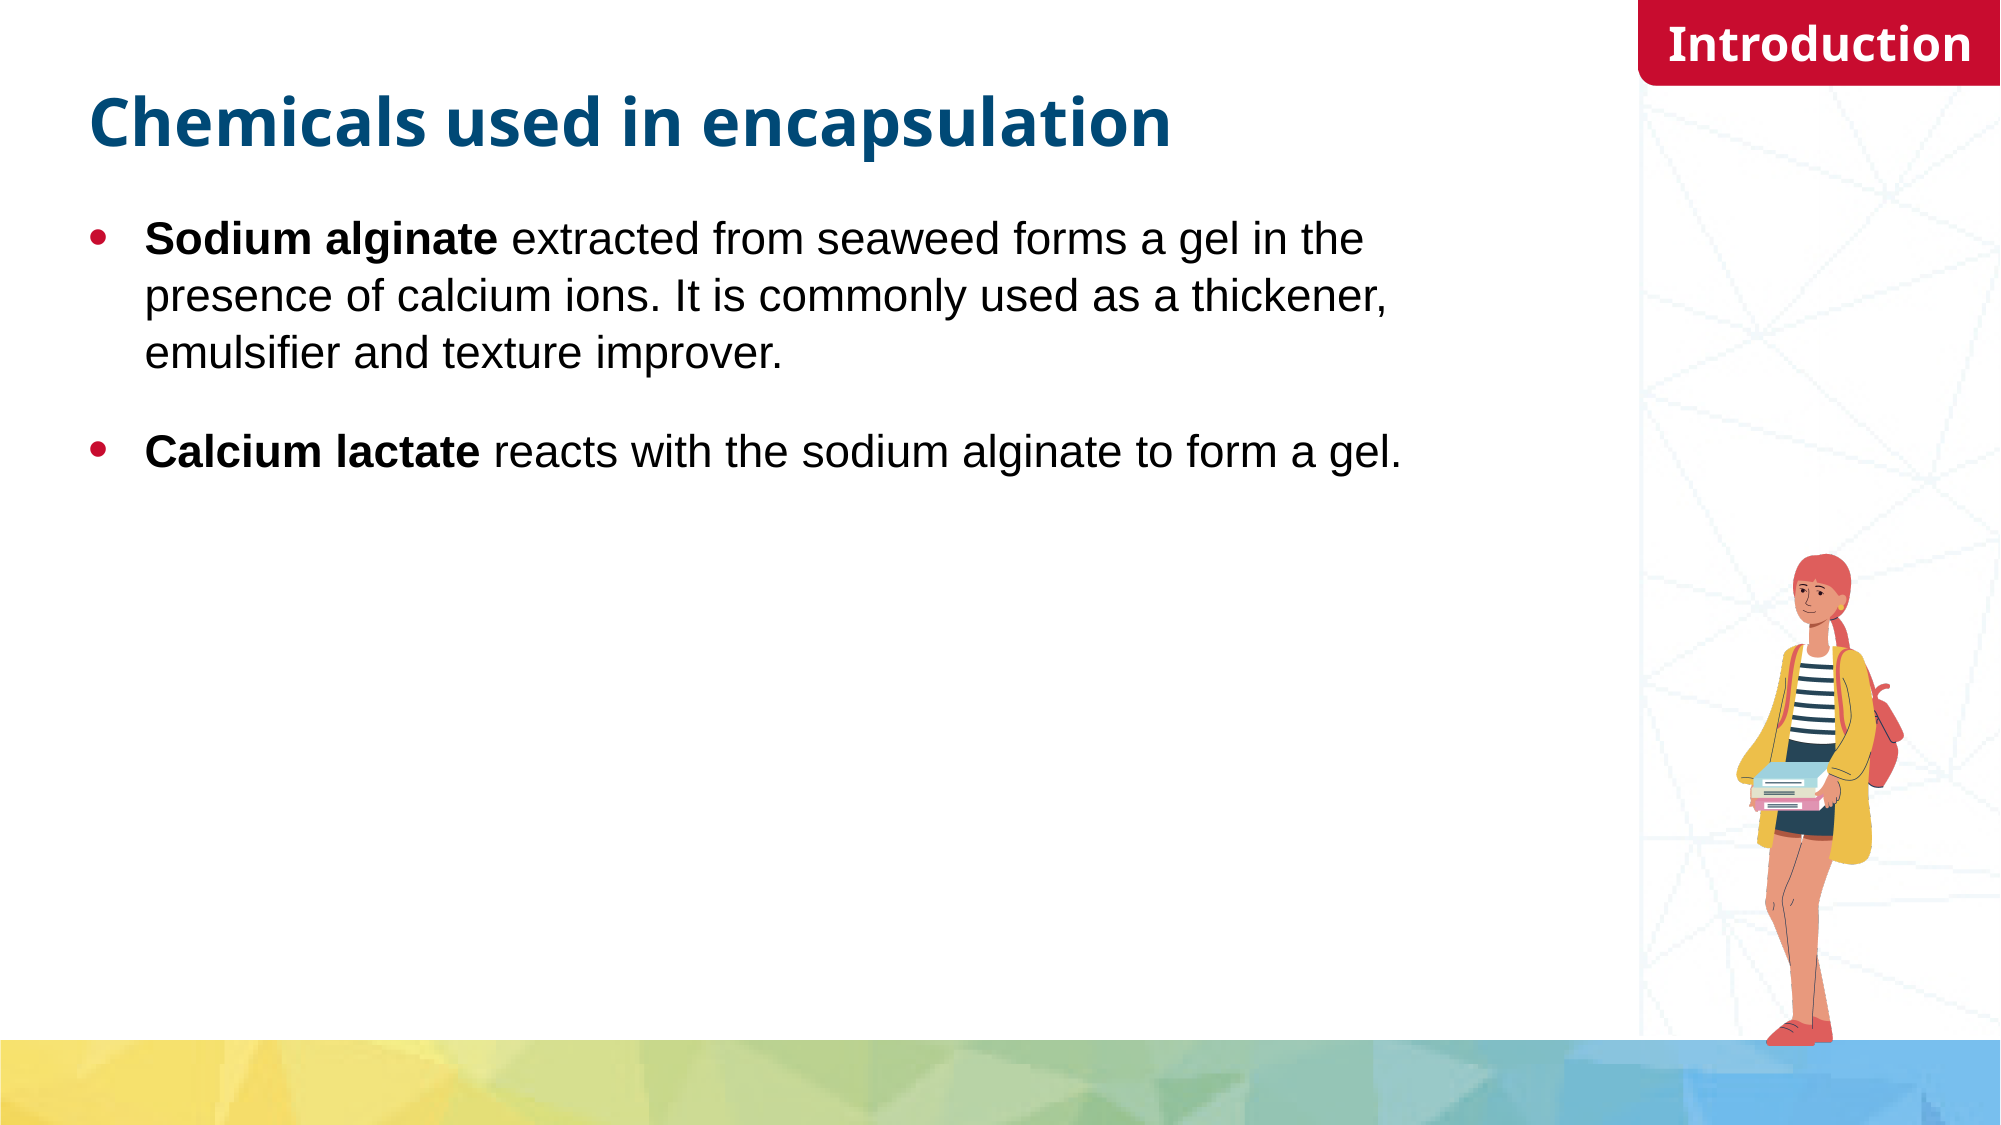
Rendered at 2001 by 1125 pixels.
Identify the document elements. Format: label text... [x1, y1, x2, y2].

text_box Sodium alginate extracted from seaweed forms a gel in the presence of calcium ions. It is commonly used as a thickener, emulsifier and texture improver. Calcium lactate reacts with the sodium alginate to form a gel. [88, 206, 1565, 890]
picture [0, 0, 2001, 1125]
title Chemicals used in encapsulation [88, 88, 1565, 161]
